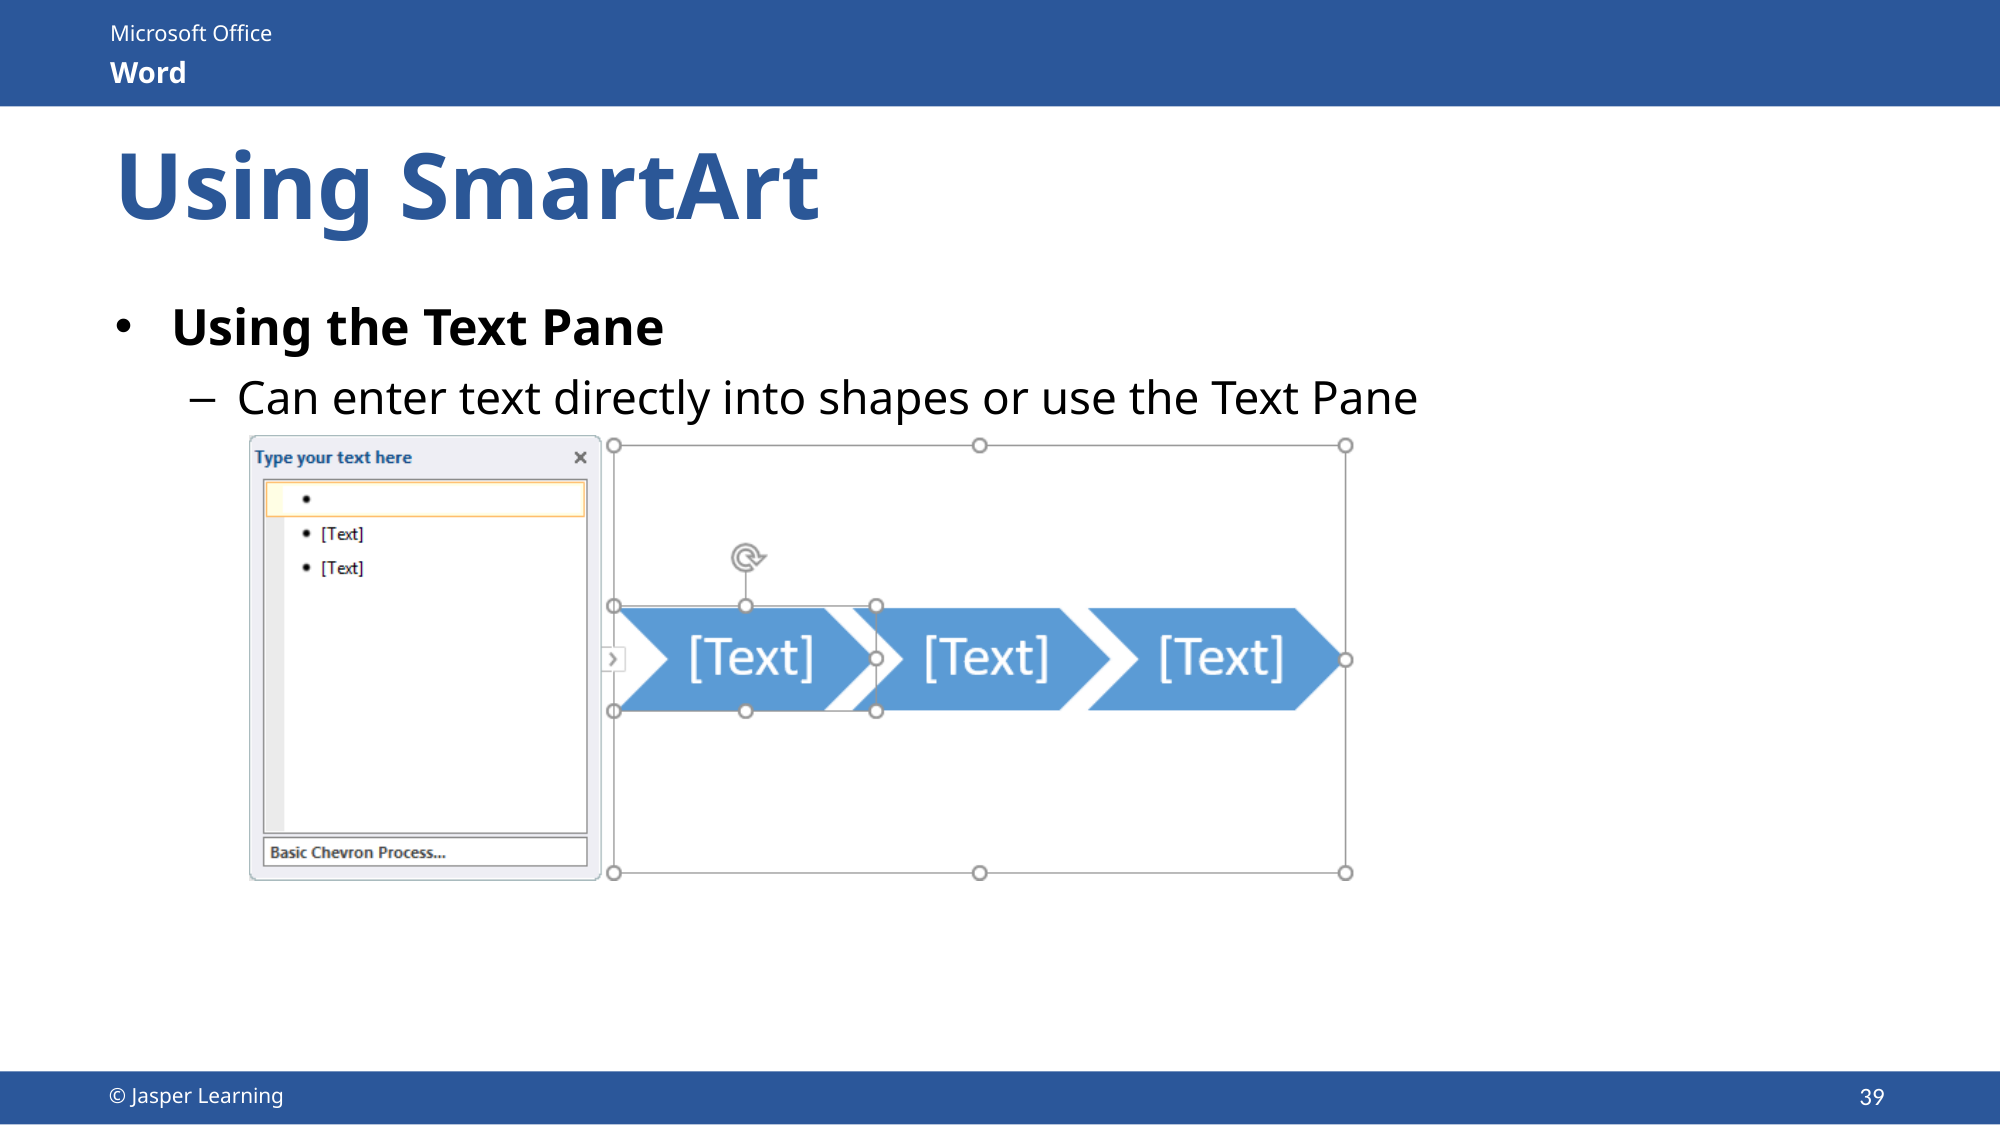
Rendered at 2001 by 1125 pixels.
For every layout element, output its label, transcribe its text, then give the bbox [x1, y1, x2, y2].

list Using the Text Pane Can enter text directly into shapes or use the Text Pane [99, 283, 1900, 1026]
footer © Jasper Learning [94, 1066, 769, 1125]
picture [248, 435, 1355, 881]
title Using SmartArt [99, 118, 1866, 248]
slide_number 39 [1433, 1065, 1900, 1125]
